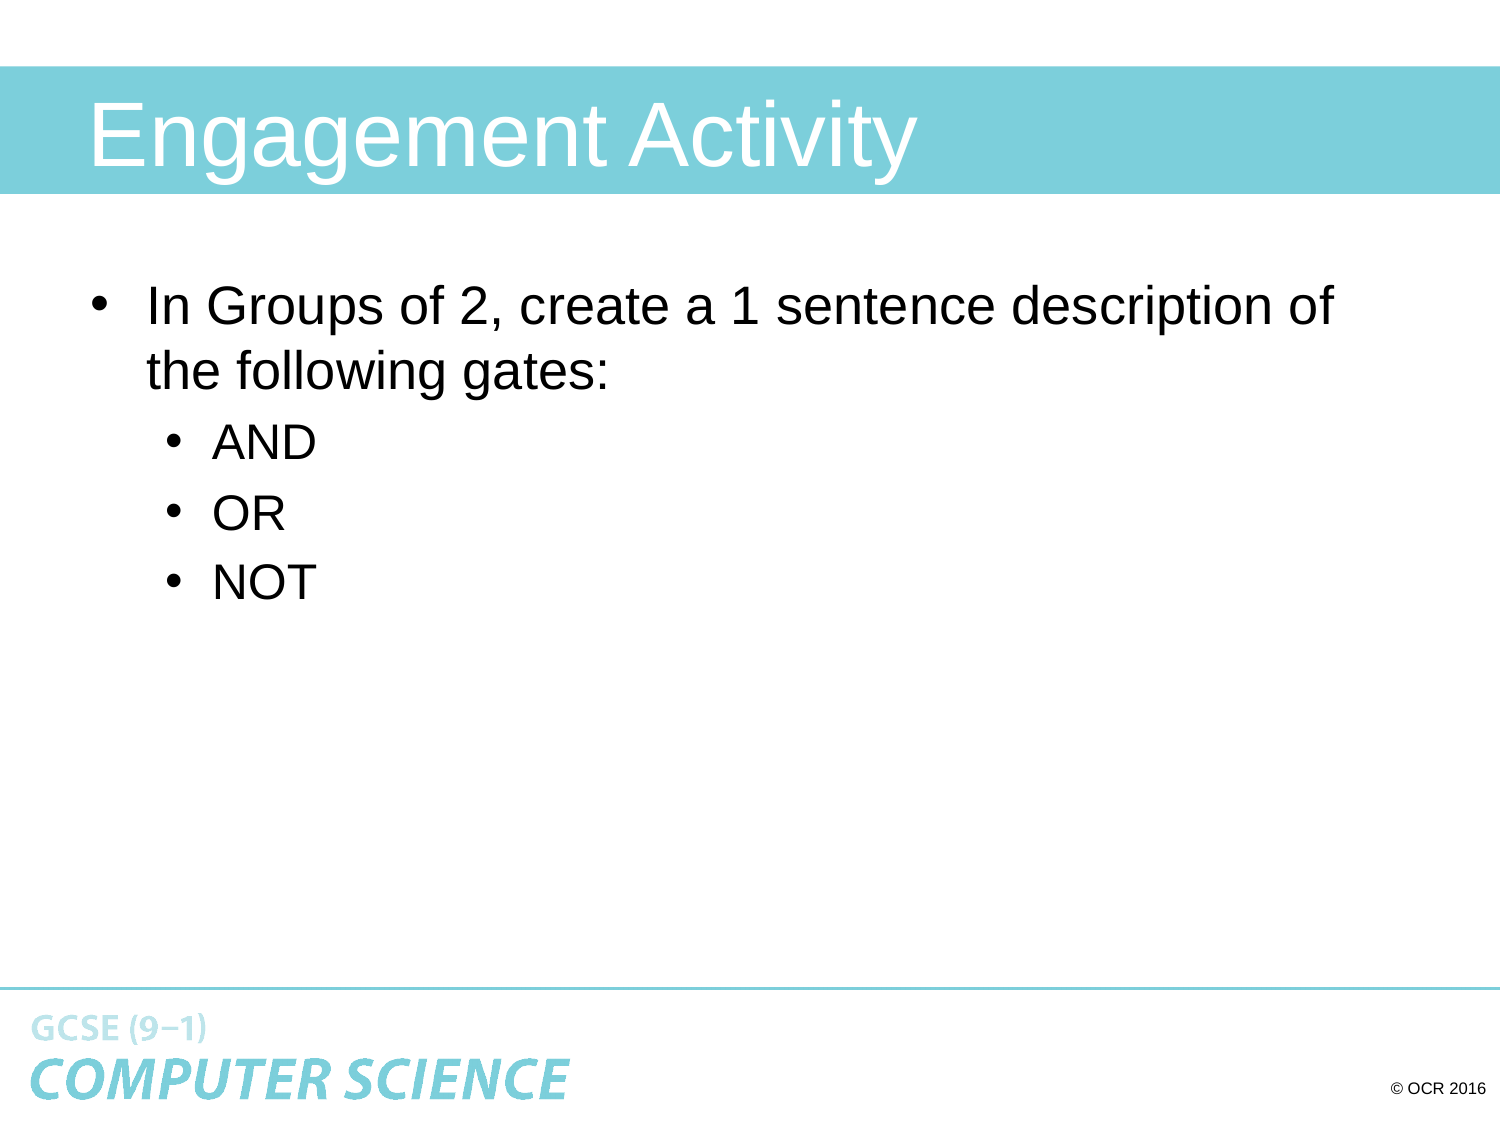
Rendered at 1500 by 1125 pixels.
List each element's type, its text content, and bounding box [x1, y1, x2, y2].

picture [0, 987, 1500, 1124]
list In Groups of 2, create a 1 sentence description of the following gates: AND OR NOT [75, 262, 1425, 965]
title Engagement Activity [0, 66, 1500, 194]
